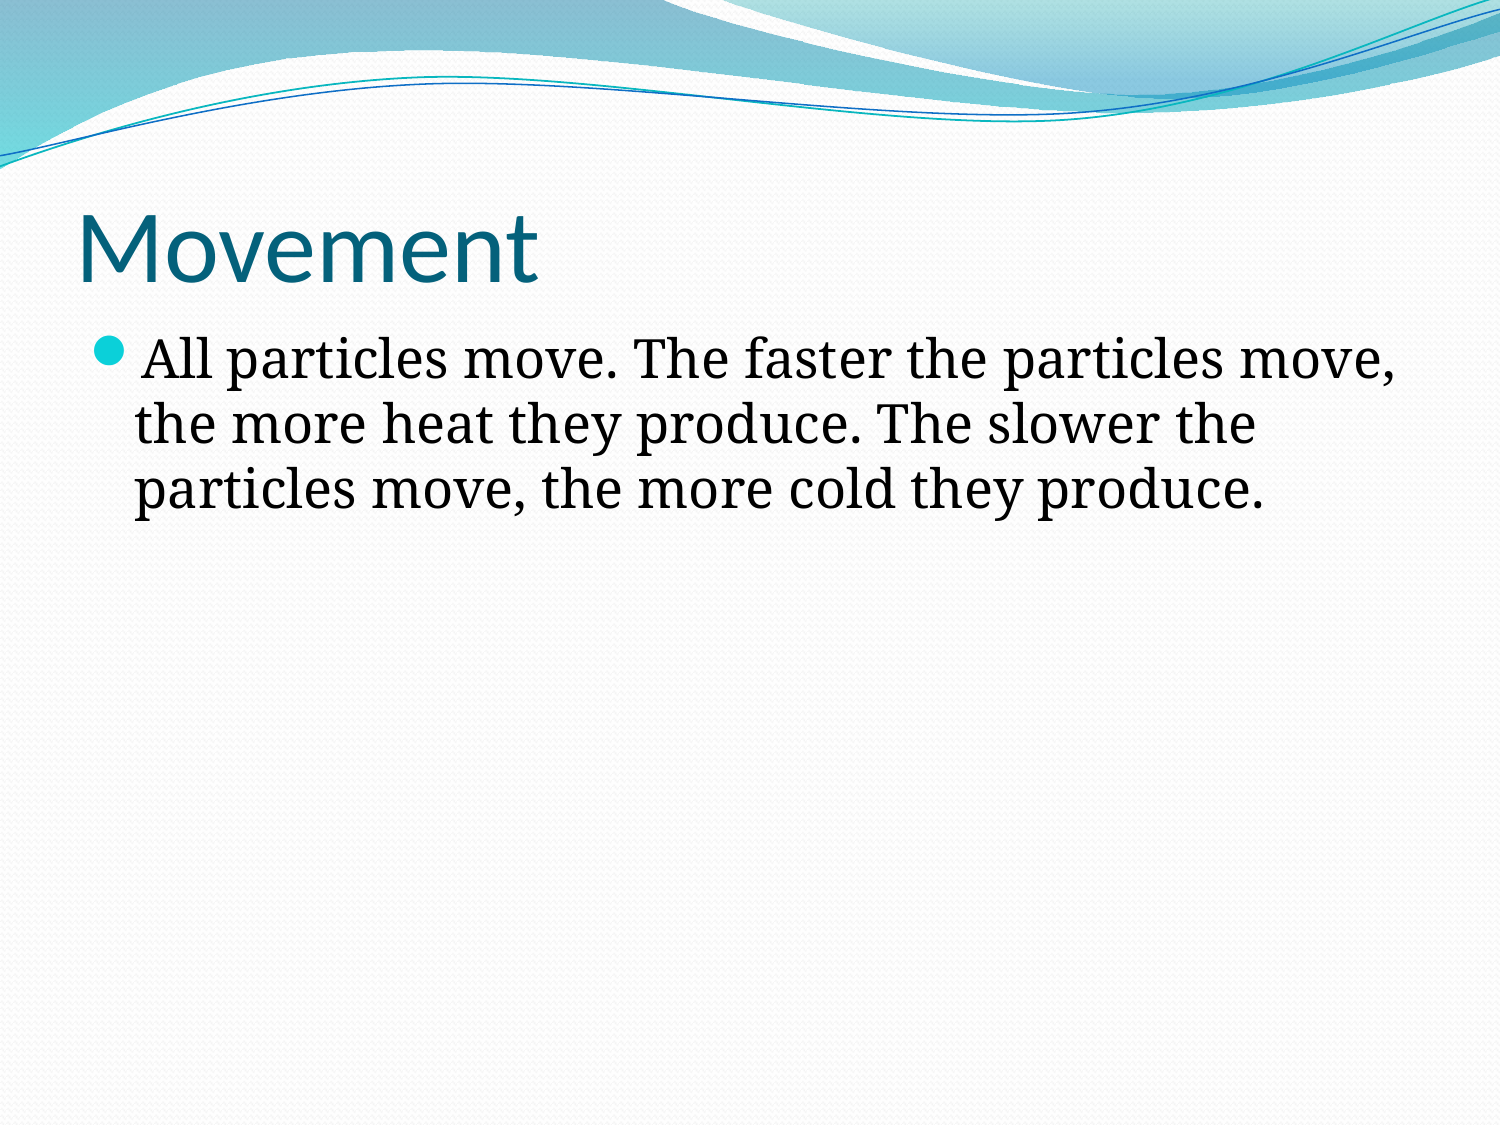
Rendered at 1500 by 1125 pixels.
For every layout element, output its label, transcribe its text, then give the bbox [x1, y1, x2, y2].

list All particles move. The faster the particles move, the more heat they produce. The slower the particles move, the more cold they produce. [75, 317, 1425, 1038]
title Movement [75, 115, 1425, 303]
